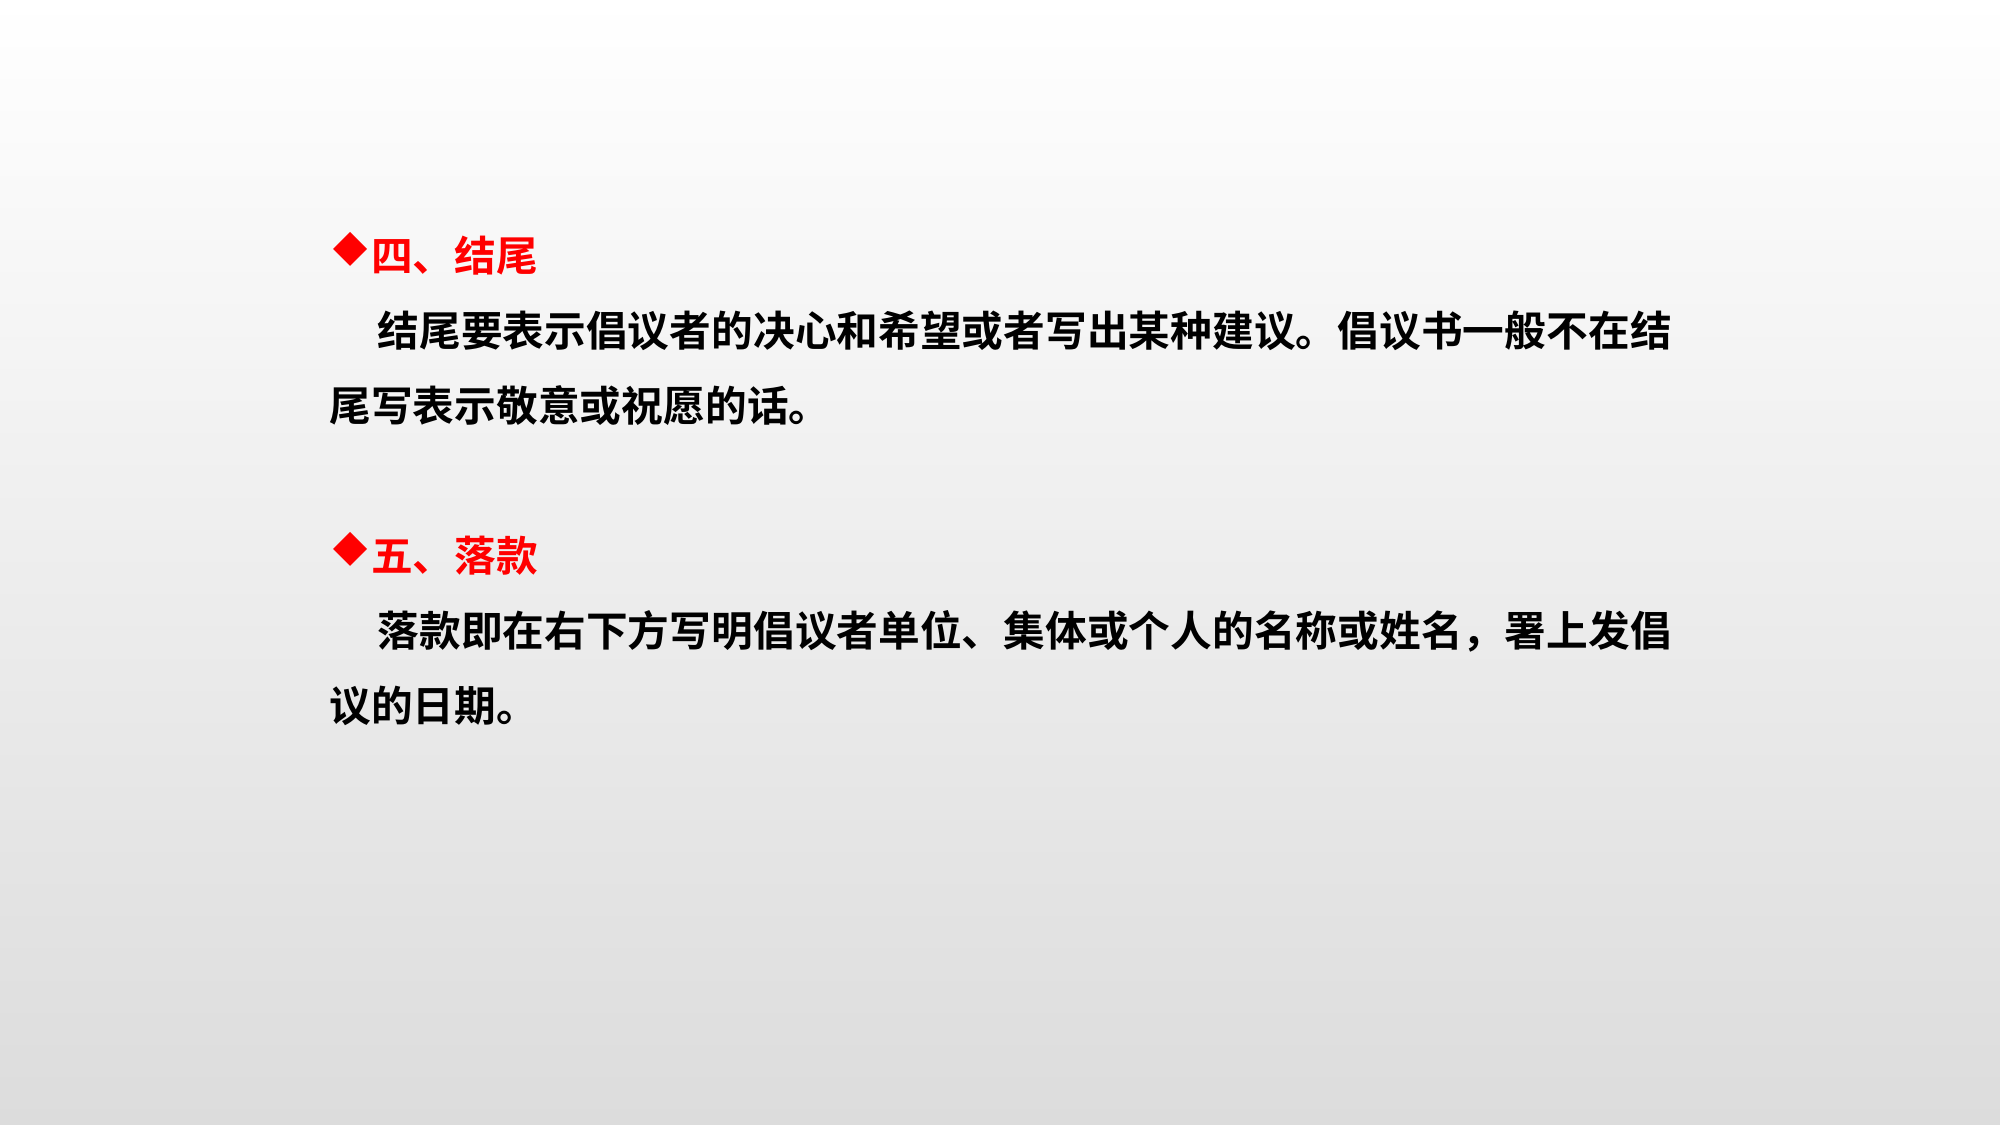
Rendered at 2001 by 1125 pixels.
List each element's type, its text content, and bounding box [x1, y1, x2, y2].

text_box 四、结尾 结尾要表示倡议者的决心和希望或者写出某种建议。倡议书一般不在结尾写表示敬意或祝愿的话。 五、落款 落款即在右下方写明倡议者单位、集体或个人的名称或姓名，署上发倡议的日期。 [314, 197, 1709, 738]
